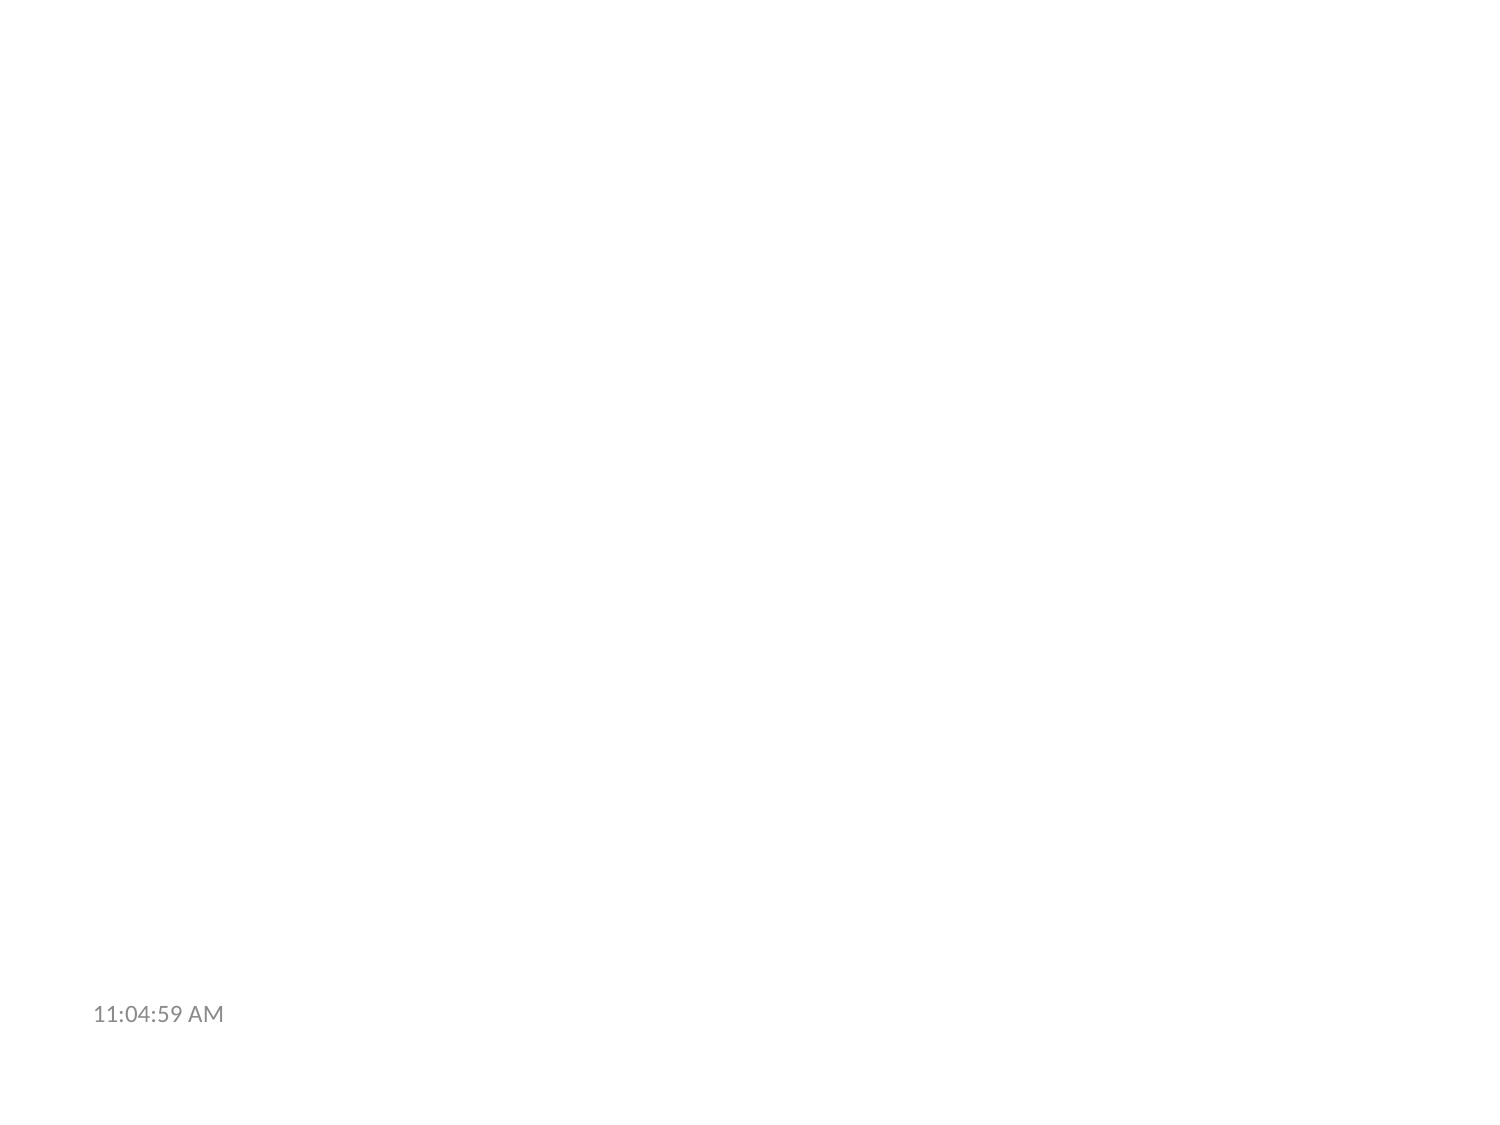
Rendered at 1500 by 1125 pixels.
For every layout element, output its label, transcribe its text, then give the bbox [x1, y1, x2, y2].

text_box 3:35:09 PM [77, 982, 428, 1043]
